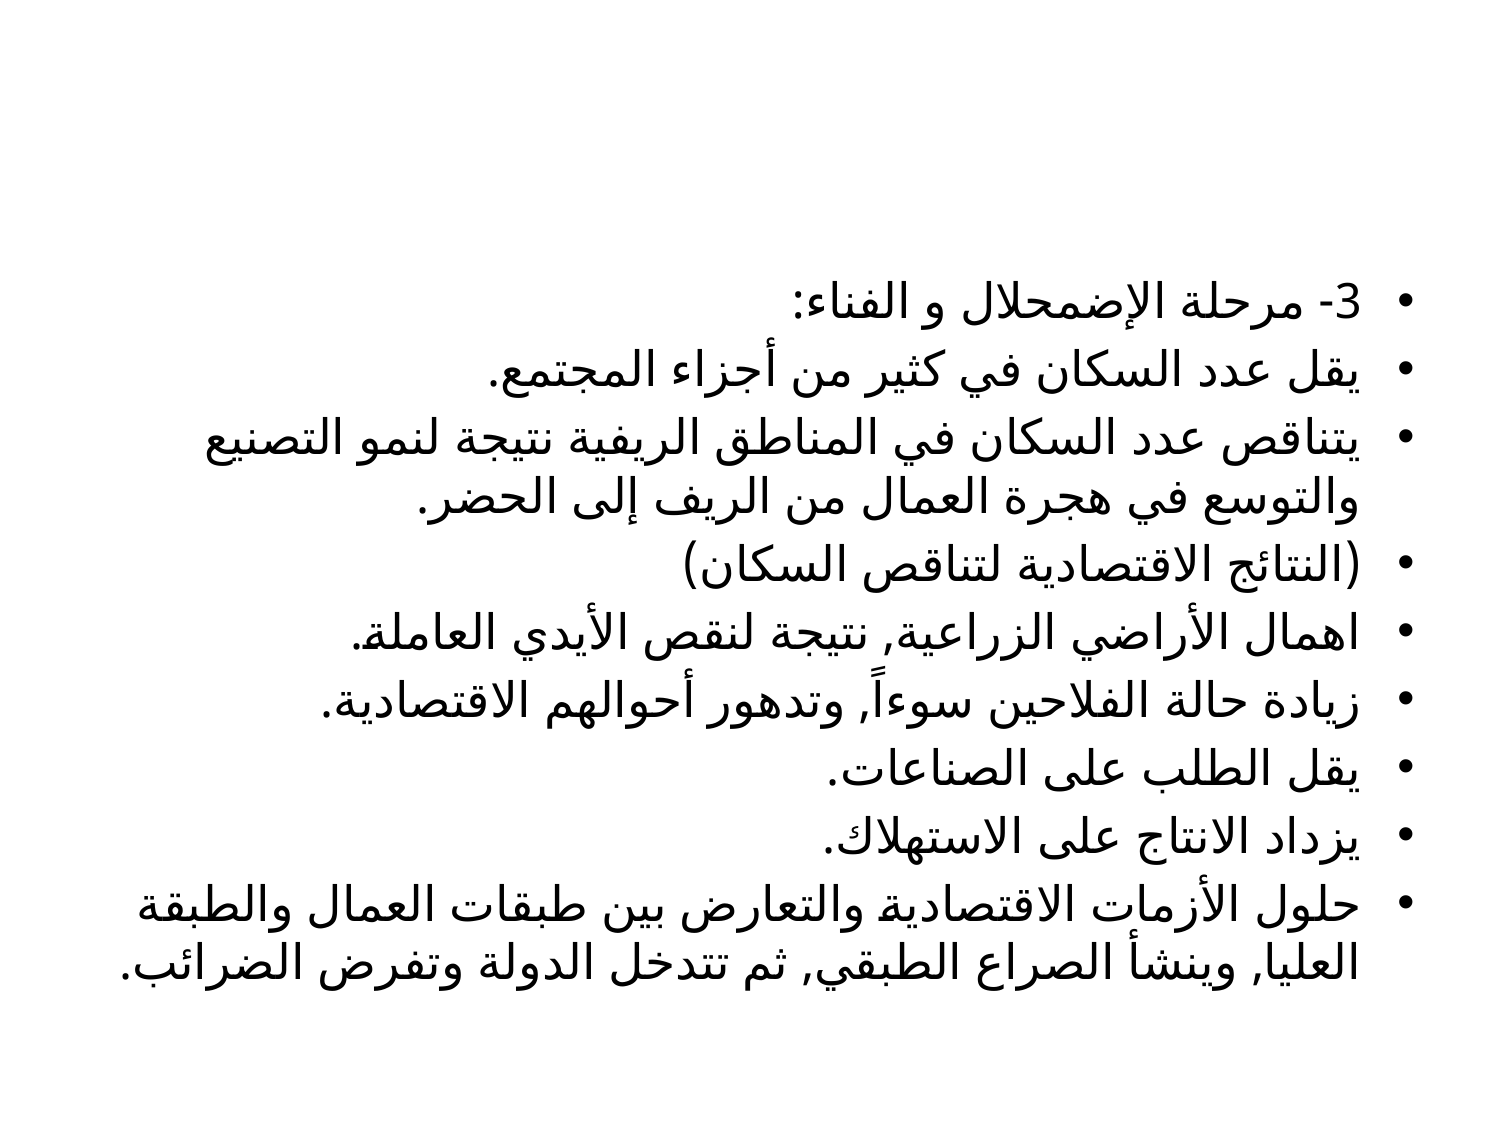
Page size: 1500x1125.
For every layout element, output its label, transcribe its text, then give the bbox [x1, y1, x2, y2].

list 3- مرحلة الإضمحلال و الفناء: يقل عدد السكان في كثير من أجزاء المجتمع. يتناقص عدد السكان في المناطق الريفية نتيجة لنمو التصنيع والتوسع في هجرة العمال من الريف إلى الحضر. (النتائج الاقتصادية لتناقص السكان) اهمال الأراضي الزراعية, نتيجة لنقص الأيدي العاملة. زيادة حالة الفلاحين سوءاً, وتدهور أحوالهم الاقتصادية. يقل الطلب على الصناعات. يزداد الانتاج على الاستهلاك. حلول الأزمات الاقتصادية والتعارض بين طبقات العمال والطبقة العليا, وينشأ الصراع الطبقي, ثم تتدخل الدولة وتفرض الضرائب. [75, 262, 1425, 1005]
